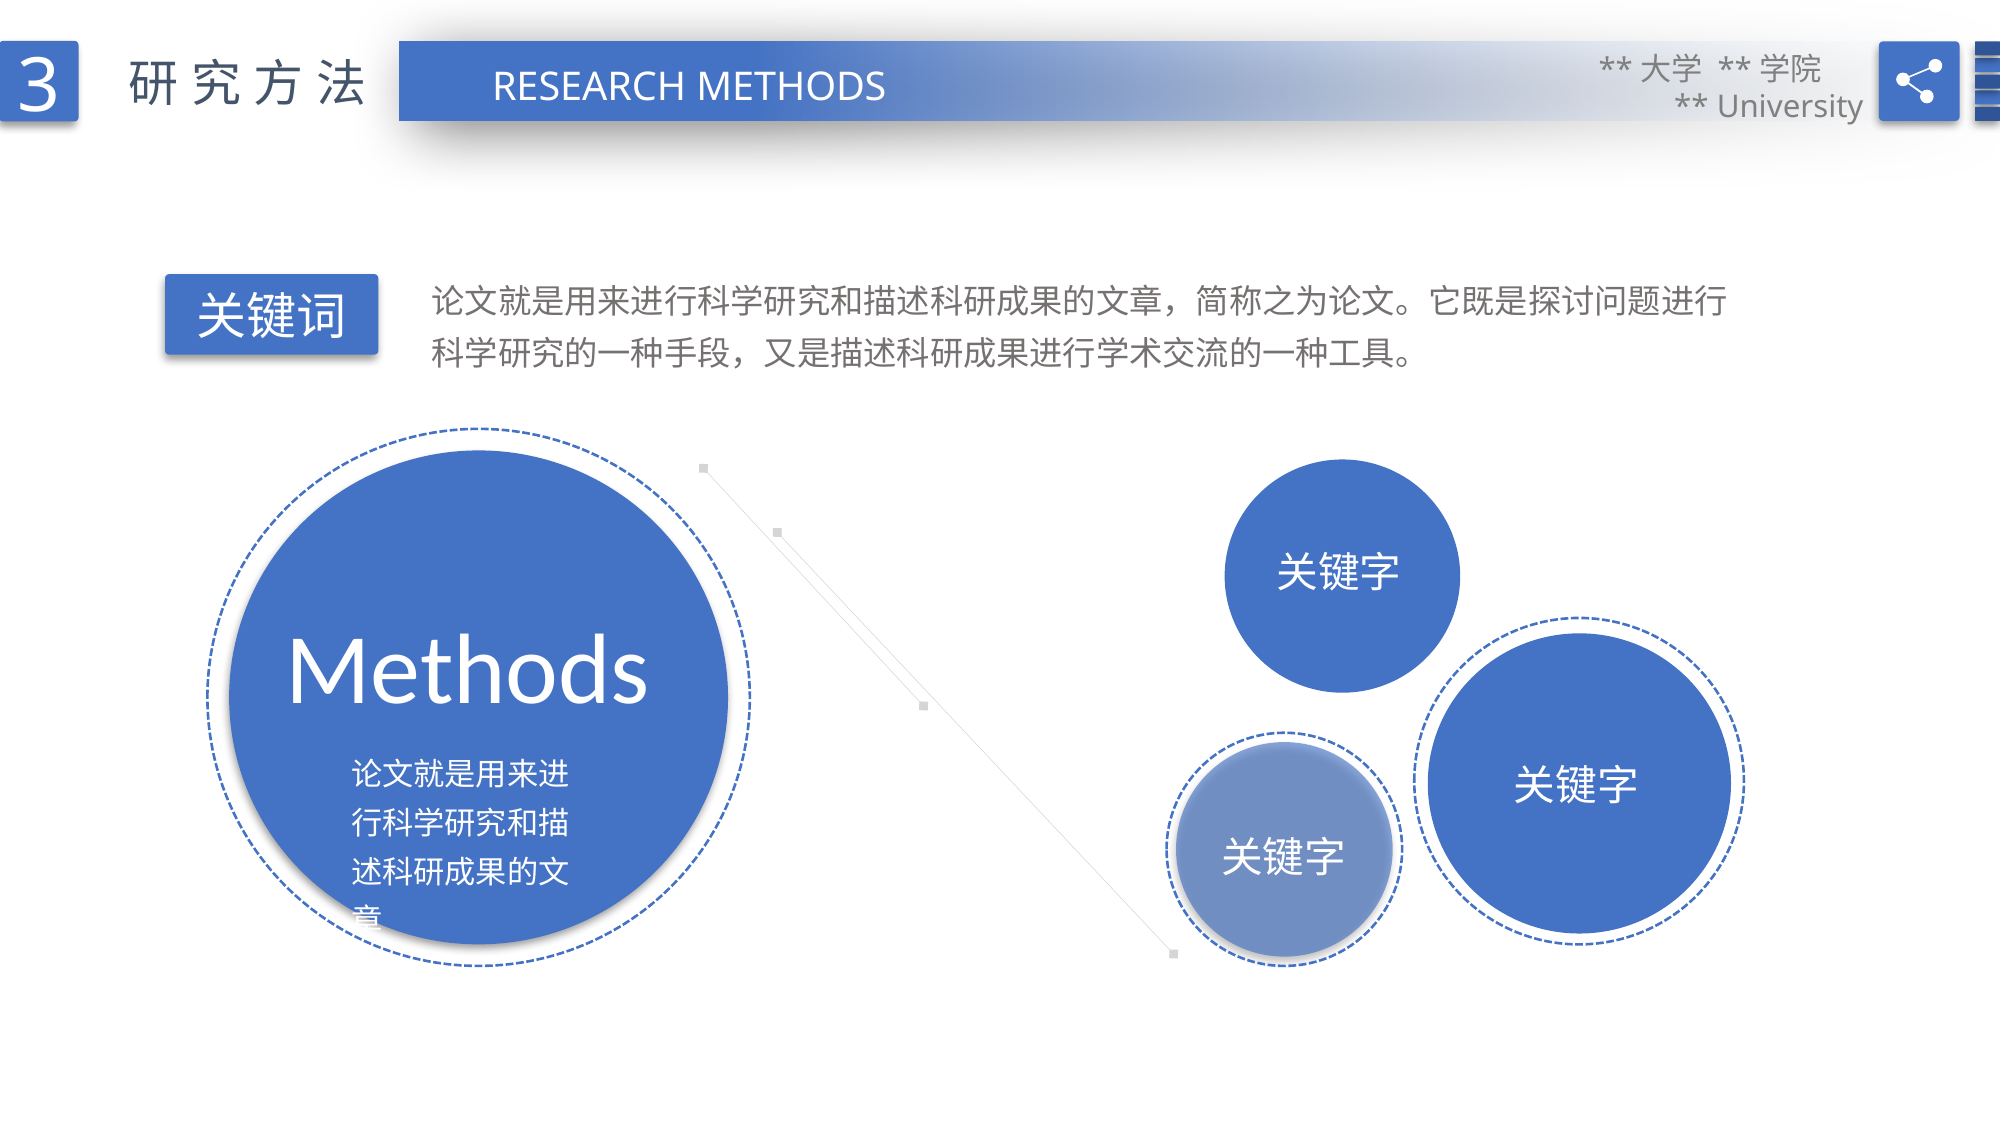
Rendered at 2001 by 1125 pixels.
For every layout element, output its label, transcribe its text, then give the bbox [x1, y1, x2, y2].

text_box RESEARCH METHODS [476, 53, 902, 116]
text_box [1522, 41, 2000, 136]
text_box 关键词 [164, 273, 380, 356]
text_box [1413, 616, 1745, 946]
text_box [779, 412, 1098, 1010]
text_box 关键字 [1499, 750, 1666, 816]
text_box 研究方法 [113, 43, 382, 119]
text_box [1224, 459, 1461, 693]
text_box [1165, 731, 1404, 967]
text_box 关键字 [1206, 823, 1373, 889]
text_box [207, 428, 750, 966]
text_box 3 [0, 39, 80, 123]
text_box 论文就是用来进行科学研究和描述科研成果的文章，简称之为论文。它既是探讨问题进行科学研究的一种手段，又是描述科研成果进行学术交流的一种工具。 [416, 260, 1769, 380]
text_box [399, 40, 2000, 122]
